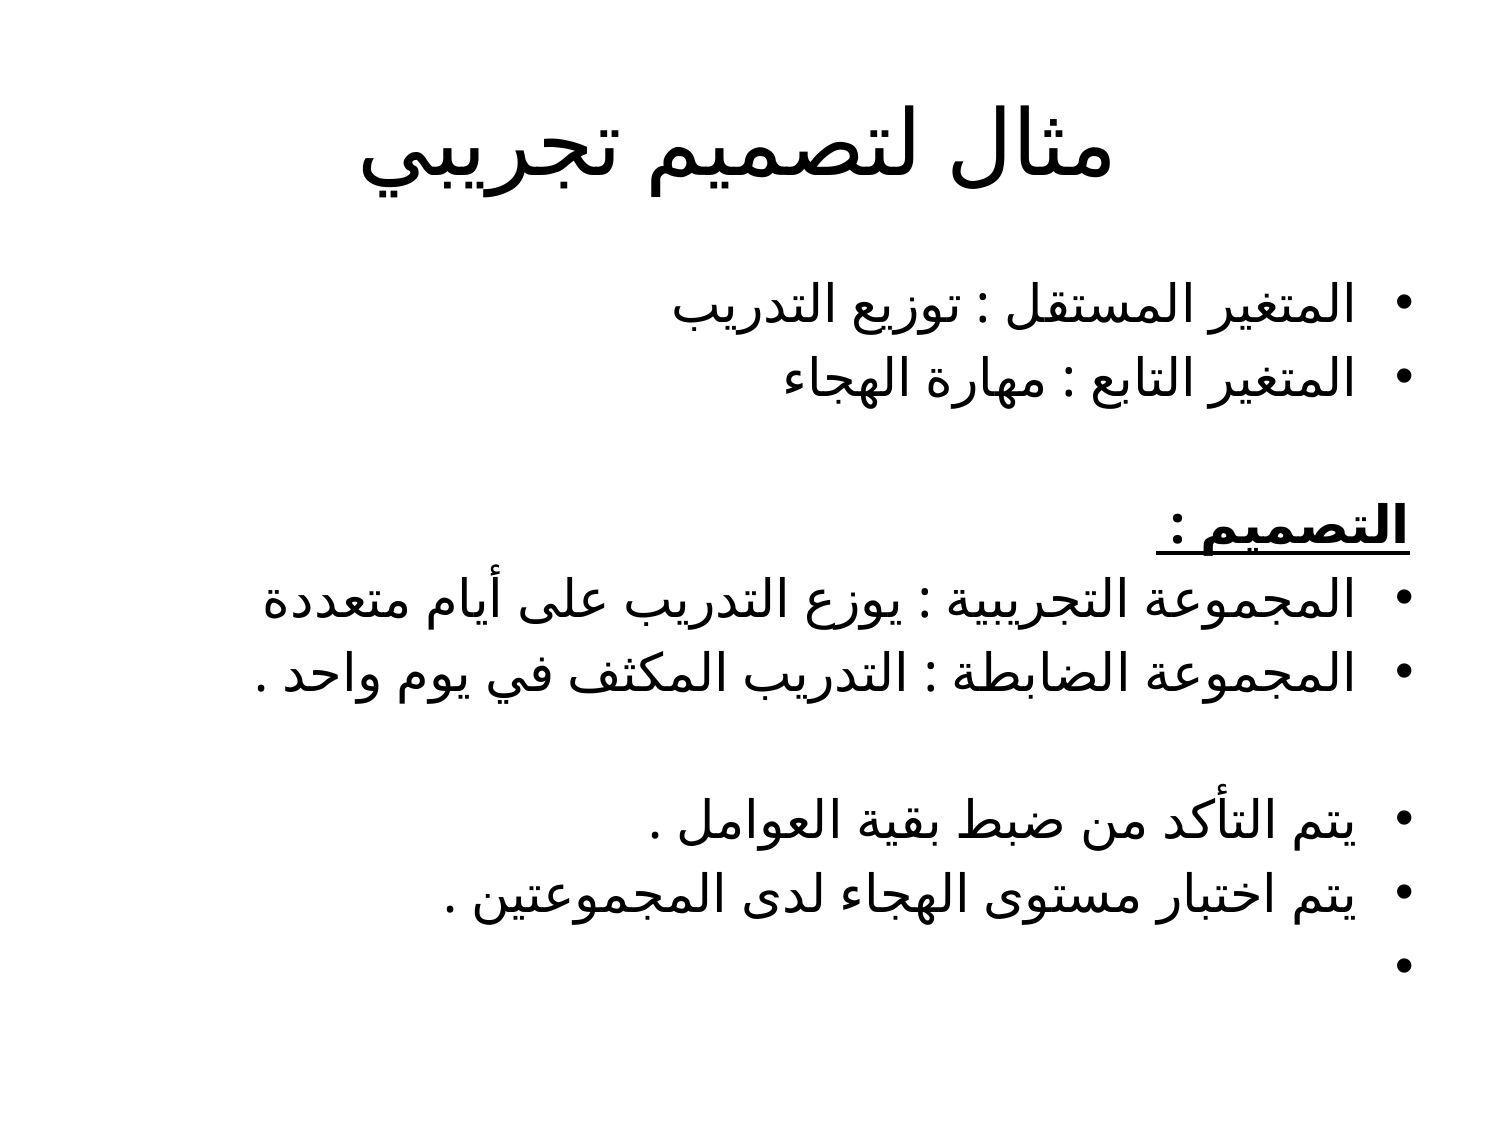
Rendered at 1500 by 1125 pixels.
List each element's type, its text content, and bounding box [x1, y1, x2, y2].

title مثال لتصميم تجريبي [75, 45, 1425, 233]
list المتغير المستقل : توزيع التدريب المتغير التابع : مهارة الهجاء التصميم : المجموعة التجريبية : يوزع التدريب على أيام متعددة المجموعة الضابطة : التدريب المكثف في يوم واحد . يتم التأكد من ضبط بقية العوامل . يتم اختبار مستوى الهجاء لدى المجموعتين . [75, 262, 1425, 1005]
